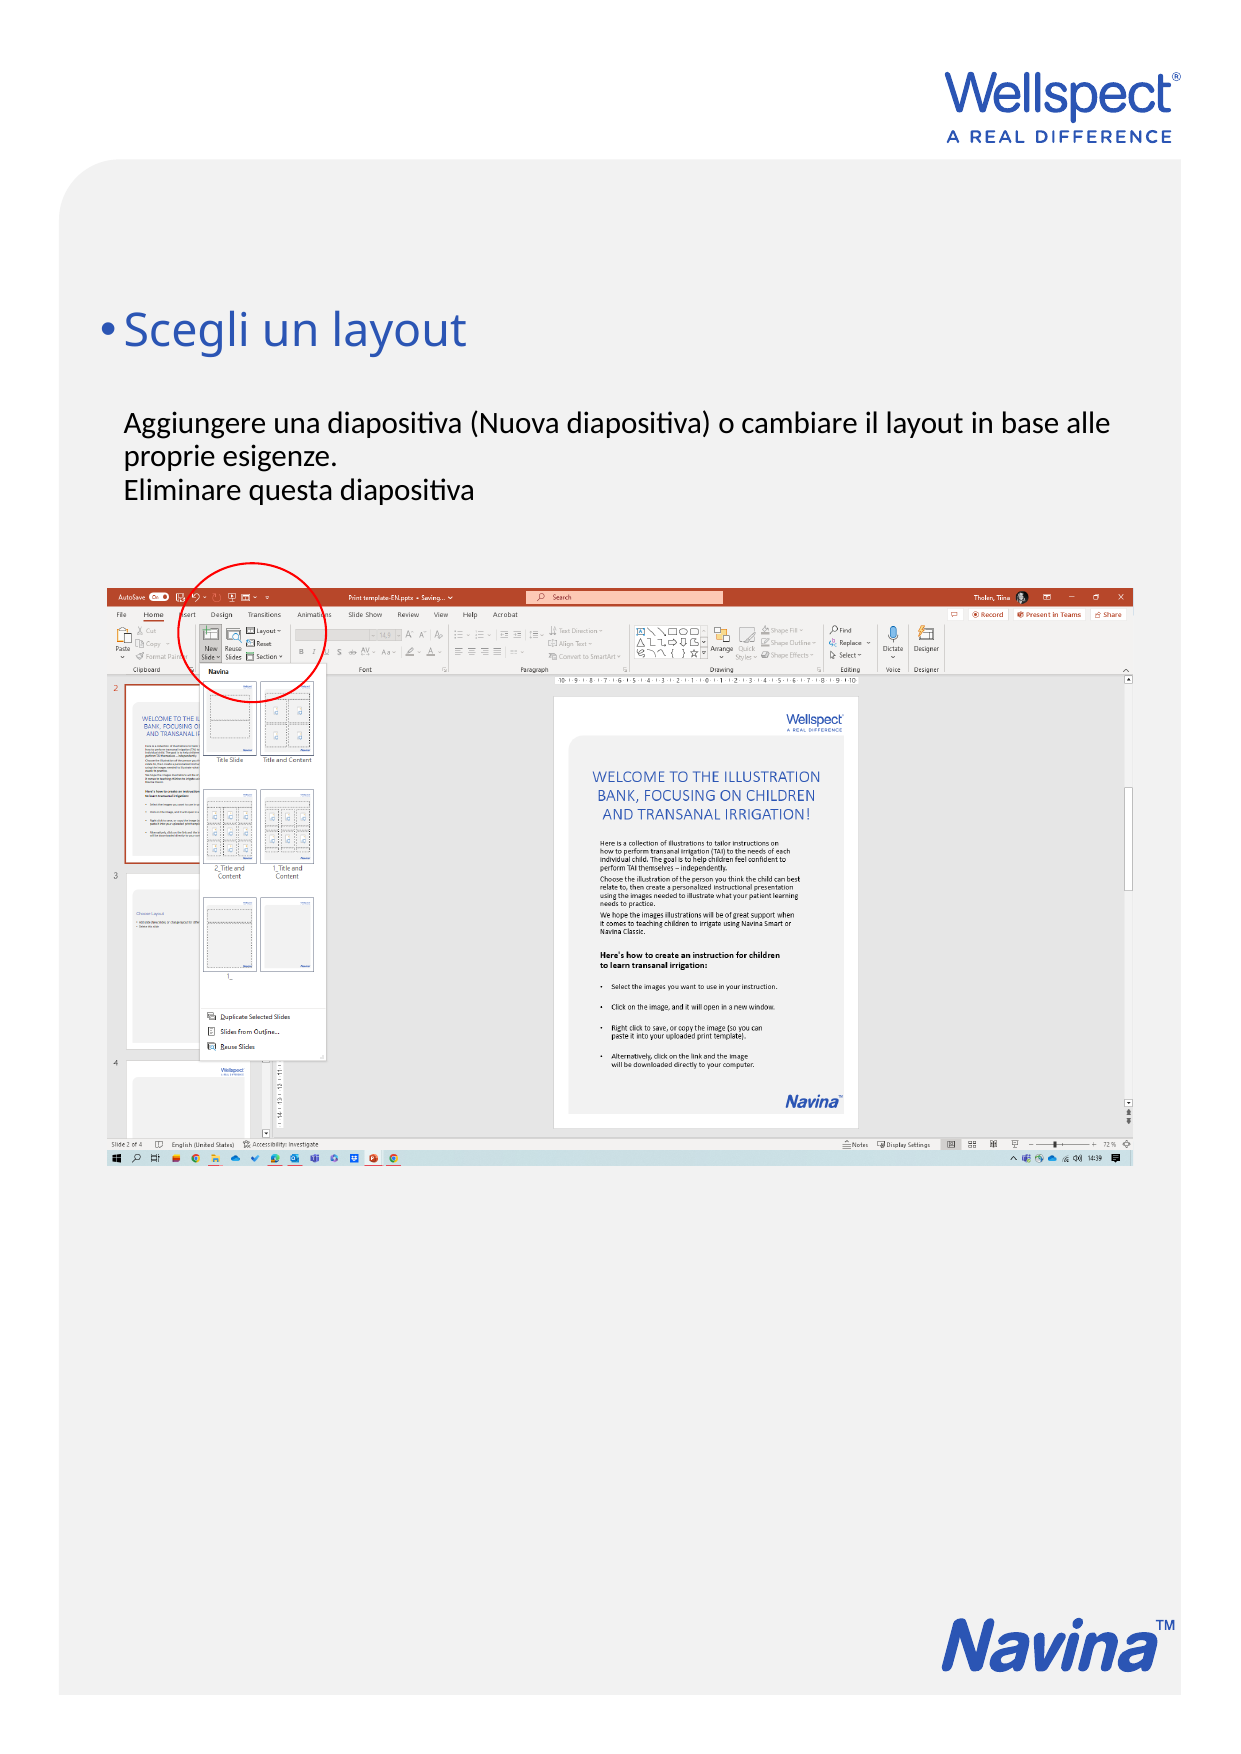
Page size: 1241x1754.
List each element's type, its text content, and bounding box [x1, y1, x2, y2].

text_box [194, 564, 311, 588]
title Scegli un layout Aggiungere una diapositiva (Nuova diapositiva) o cambiare il layout in base alle proprie esigenze. Eliminare questa diapositiva [85, 250, 1155, 564]
picture [106, 588, 1134, 1166]
